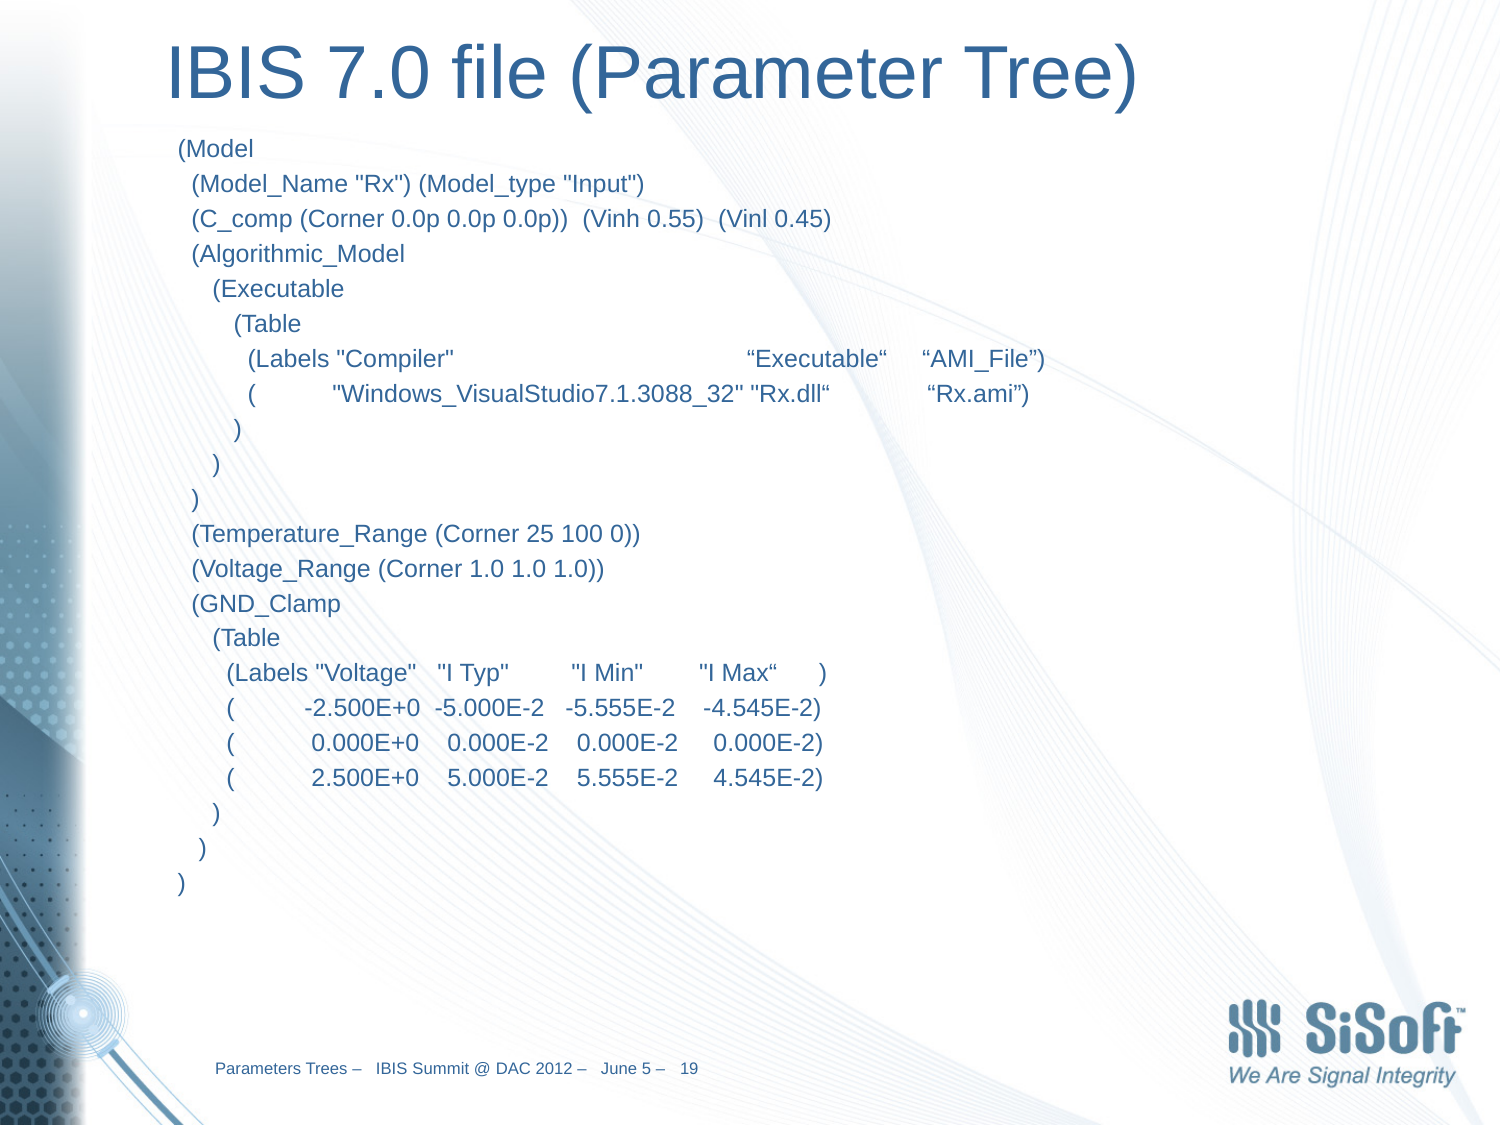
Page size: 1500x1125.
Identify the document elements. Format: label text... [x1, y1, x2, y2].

picture [0, 0, 1500, 1125]
footer Parameters Trees – IBIS Summit @ DAC 2012 – June 5 – 19 [200, 1050, 975, 1104]
title IBIS 7.0 file (Parameter Tree) [150, 24, 1300, 113]
list (Model (Model_Name "Rx") (Model_type "Input") (C_comp (Corner 0.0p 0.0p 0.0p)) (Vinh 0.55) (Vinl 0.45) (Algorithmic_Model (Executable (Table (Labels "Compiler" “Executable“ “AMI_File”) ( "Windows_VisualStudio7.1.3088_32" "Rx.dll“ “Rx.ami”) ) ) ) (Temperature_Range (Corner 25 100 0)) (Voltage_Range (Corner 1.0 1.0 1.0)) (GND_Clamp (Table (Labels "Voltage" "I Typ" "I Min" "I Max“ ) ( -2.500E+0 -5.000E-2 -5.555E-2 -4.545E-2) ( 0.000E+0 0.000E-2 0.000E-2 0.000E-2) ( 2.500E+0 5.000E-2 5.555E-2 4.545E-2) ) ) ) [162, 125, 1338, 1050]
